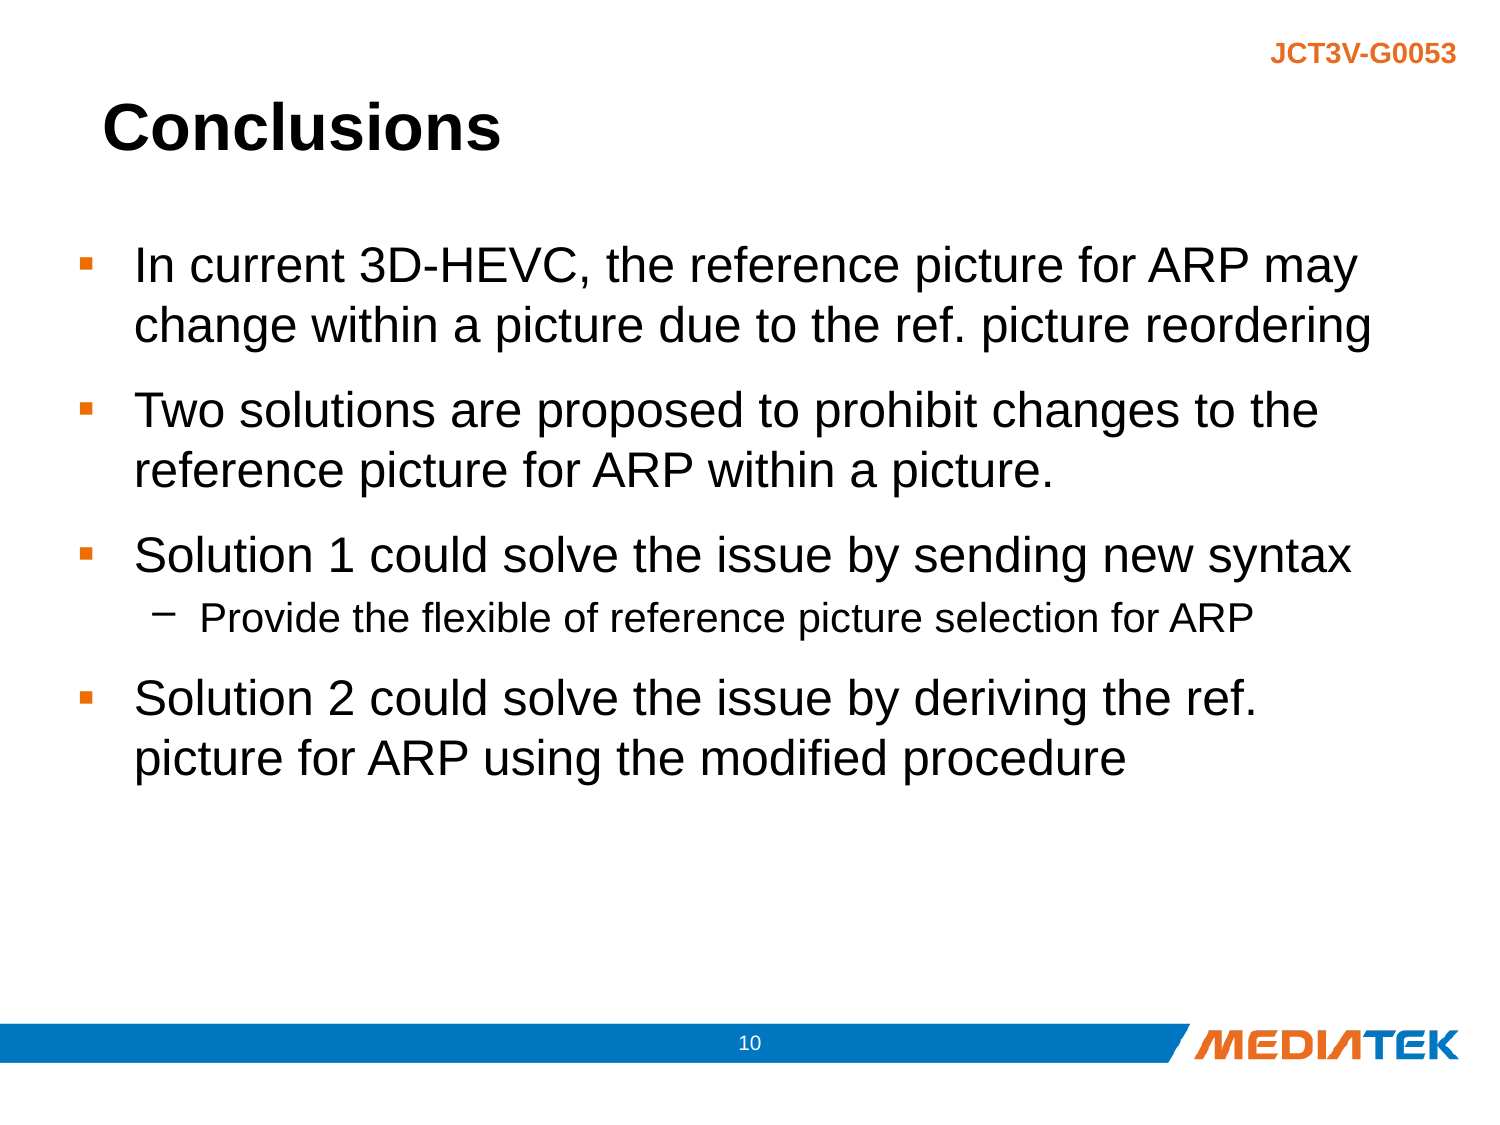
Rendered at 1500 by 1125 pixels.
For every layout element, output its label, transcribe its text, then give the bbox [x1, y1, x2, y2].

picture [789, 1023, 1459, 1063]
slide_number 9 [711, 1022, 789, 1090]
title Conclusions [87, 46, 1410, 201]
picture [0, 1023, 711, 1063]
list In current 3D-HEVC, the reference picture for ARP may change within a picture due to the ref. picture reordering Two solutions are proposed to prohibit changes to the reference picture for ARP within a picture. Solution 1 could solve the issue by sending new syntax Provide the flexible of reference picture selection for ARP Solution 2 could solve the issue by deriving the ref. picture for ARP using the modified procedure [62, 224, 1424, 1051]
